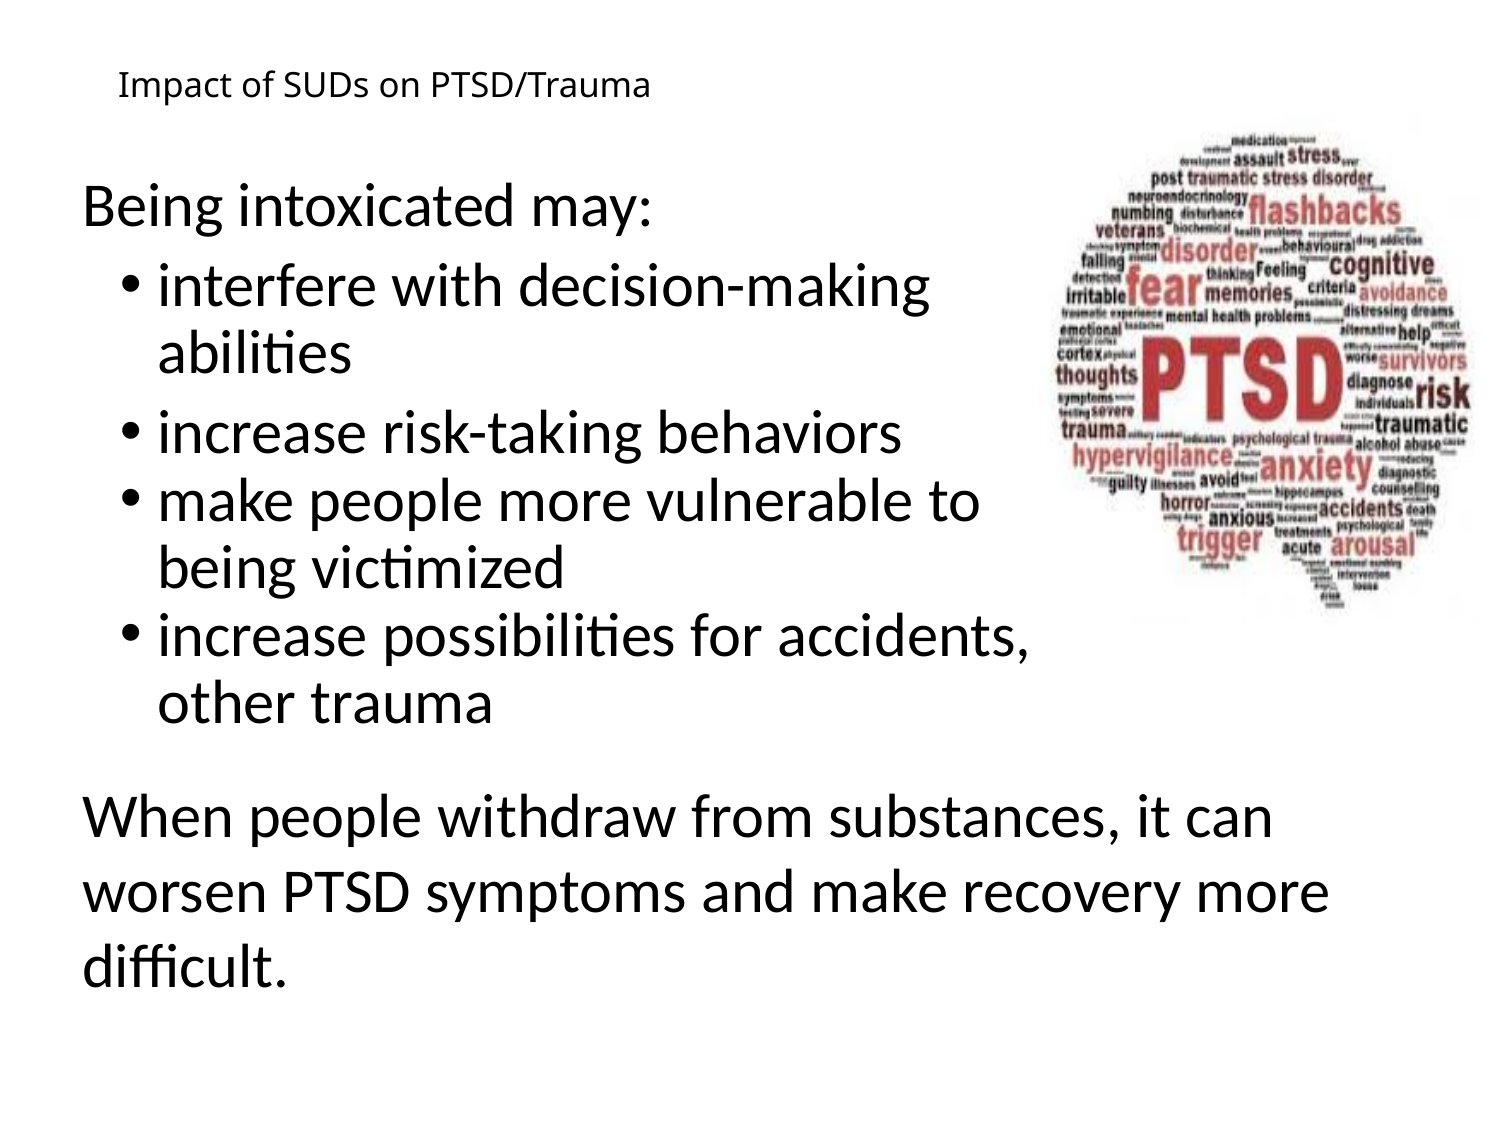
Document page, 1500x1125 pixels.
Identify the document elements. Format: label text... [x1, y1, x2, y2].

picture [1037, 112, 1480, 625]
title Impact of SUDs on PTSD/Trauma [103, 59, 1397, 113]
text_box When people withdraw from substances, it can worsen PTSD symptoms and make recovery more difficult. [67, 757, 1361, 1083]
list Being intoxicated may: interfere with decision-making abilities increase risk-taking behaviors make people more vulnerable to being victimized increase possibilities for accidents, other trauma [67, 165, 1115, 757]
